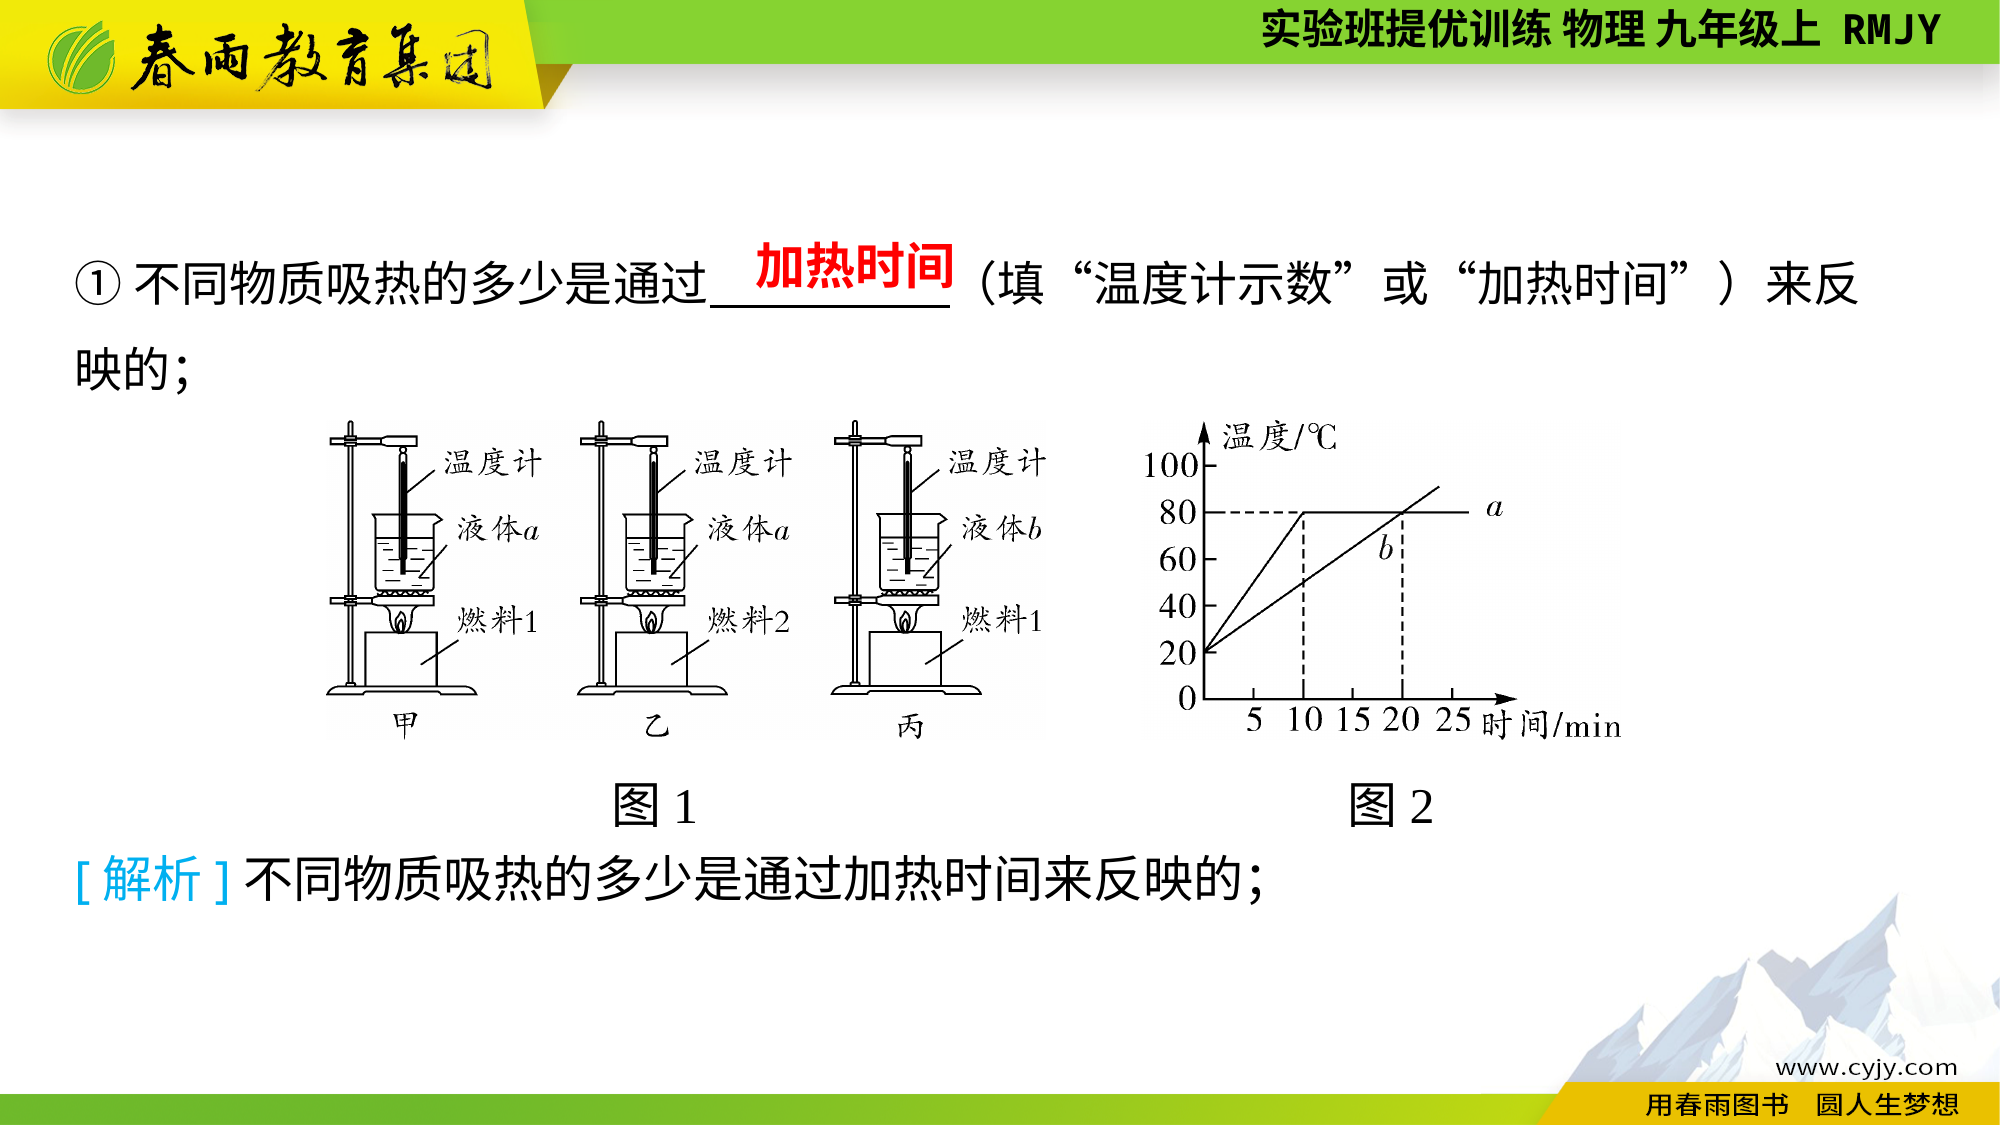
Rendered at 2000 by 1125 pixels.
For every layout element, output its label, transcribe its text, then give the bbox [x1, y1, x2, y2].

text_box 加热时间 [740, 227, 971, 303]
picture [0, 0, 2000, 1125]
text_box [解析]不同物质吸热的多少是通过加热时间来反映的； [59, 810, 1944, 916]
text_box 图1 图2 [596, 736, 1687, 810]
list ①不同物质吸热的多少是通过 （填“温度计示数”或“加热时间”）来反 映的； [59, 216, 1944, 396]
